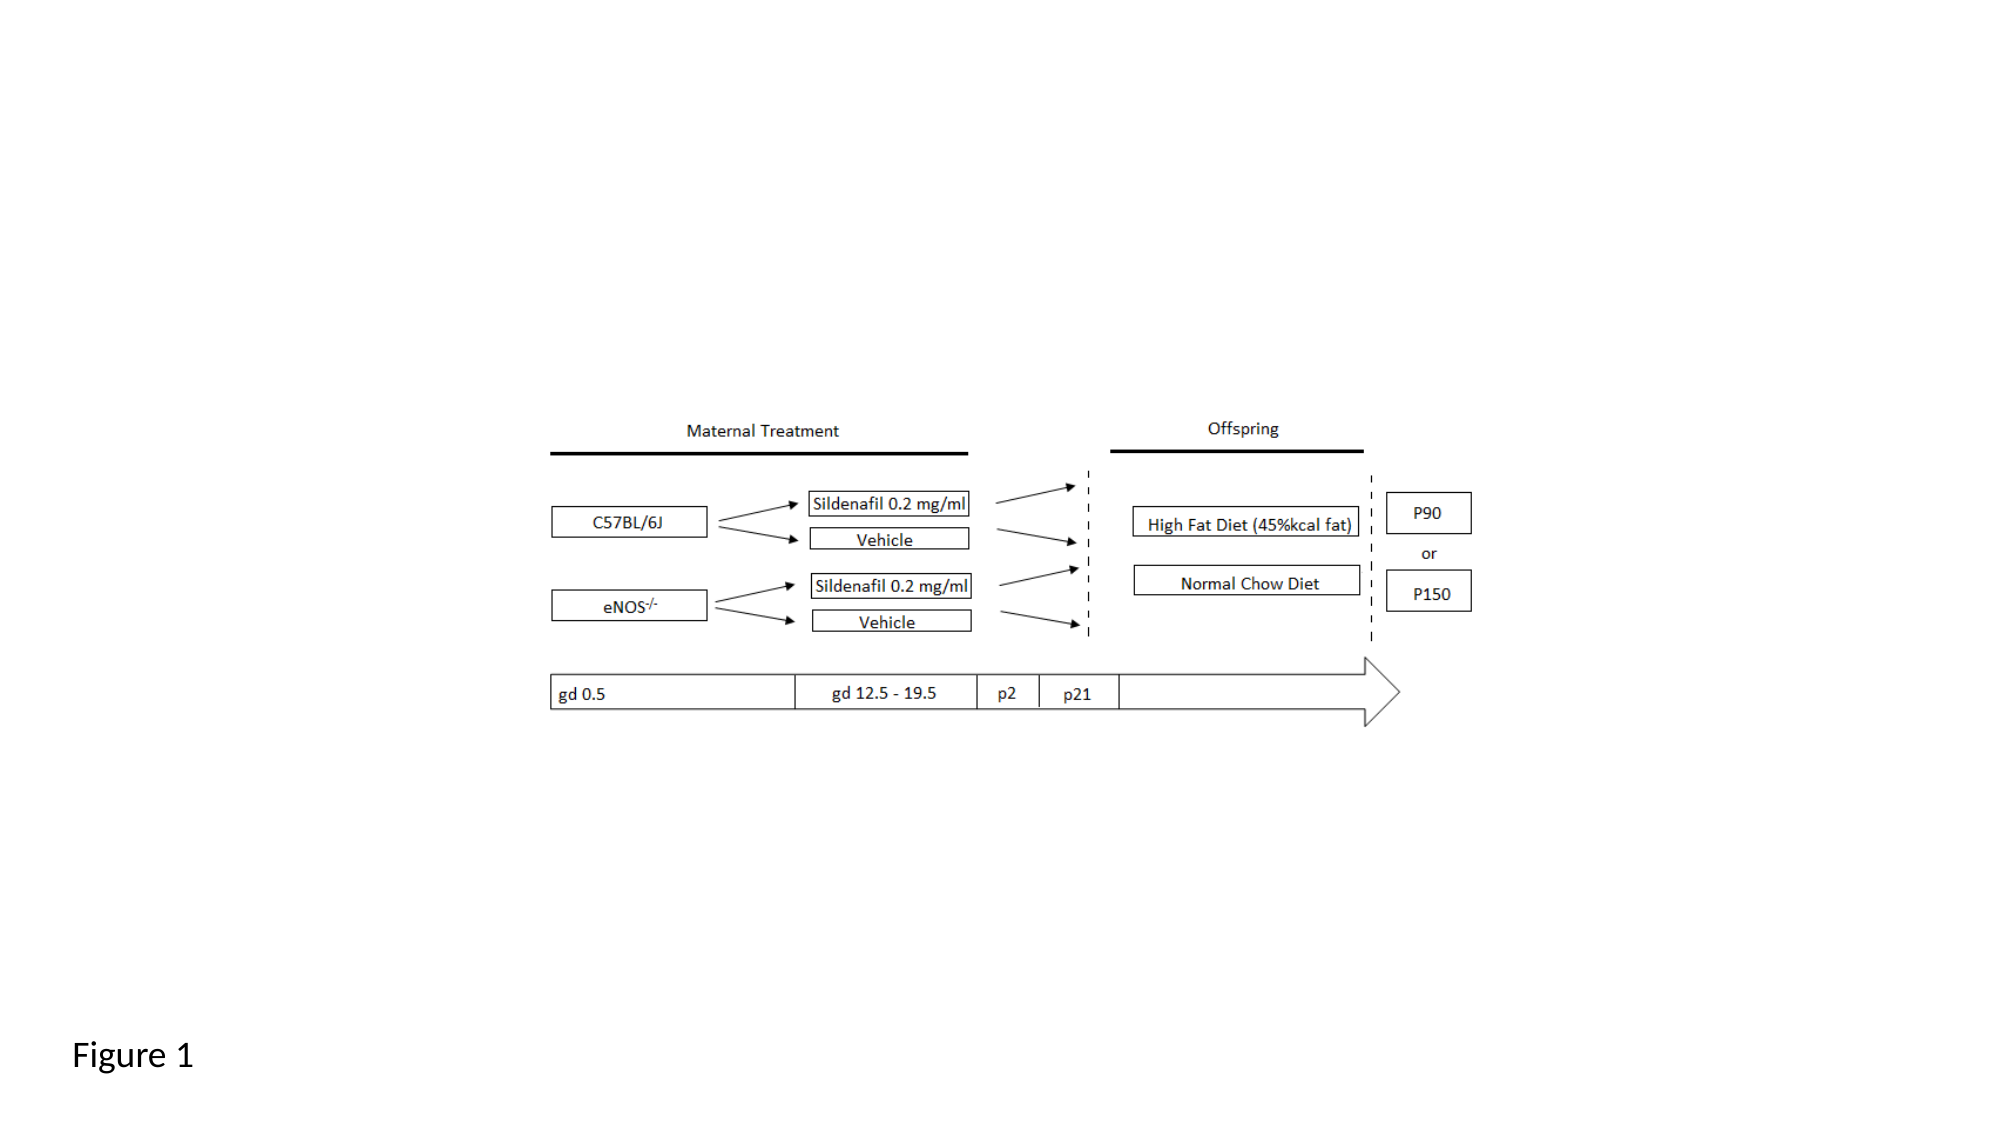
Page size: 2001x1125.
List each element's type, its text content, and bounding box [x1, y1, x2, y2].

picture [521, 385, 1479, 740]
text_box Figure 1 [57, 1022, 520, 1083]
